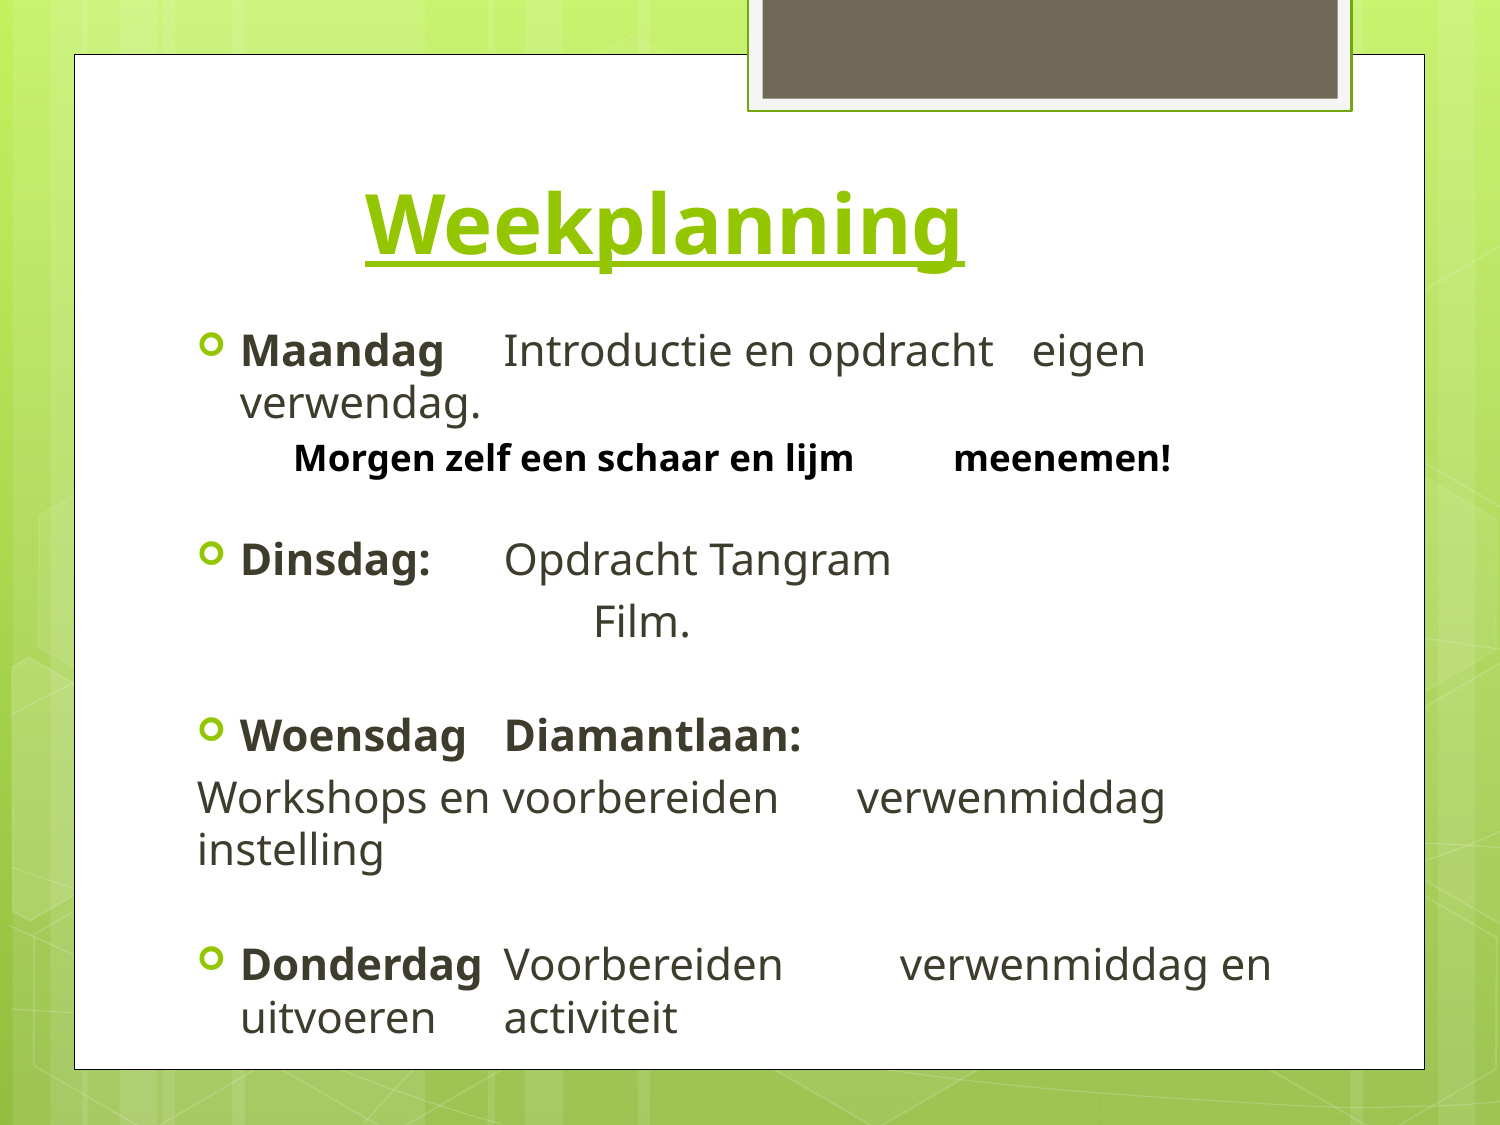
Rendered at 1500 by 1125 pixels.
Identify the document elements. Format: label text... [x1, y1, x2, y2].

list Maandag Introductie en opdracht eigen verwendag. Morgen zelf een schaar en lijm meenemen! Dinsdag: Opdracht Tangram Film. Woensdag Diamantlaan: Workshops en voorbereiden verwenmiddag instelling Donderdag Voorbereiden verwenmiddag en uitvoeren activiteit [171, 314, 1353, 1059]
title Weekplanning [350, 101, 1500, 279]
